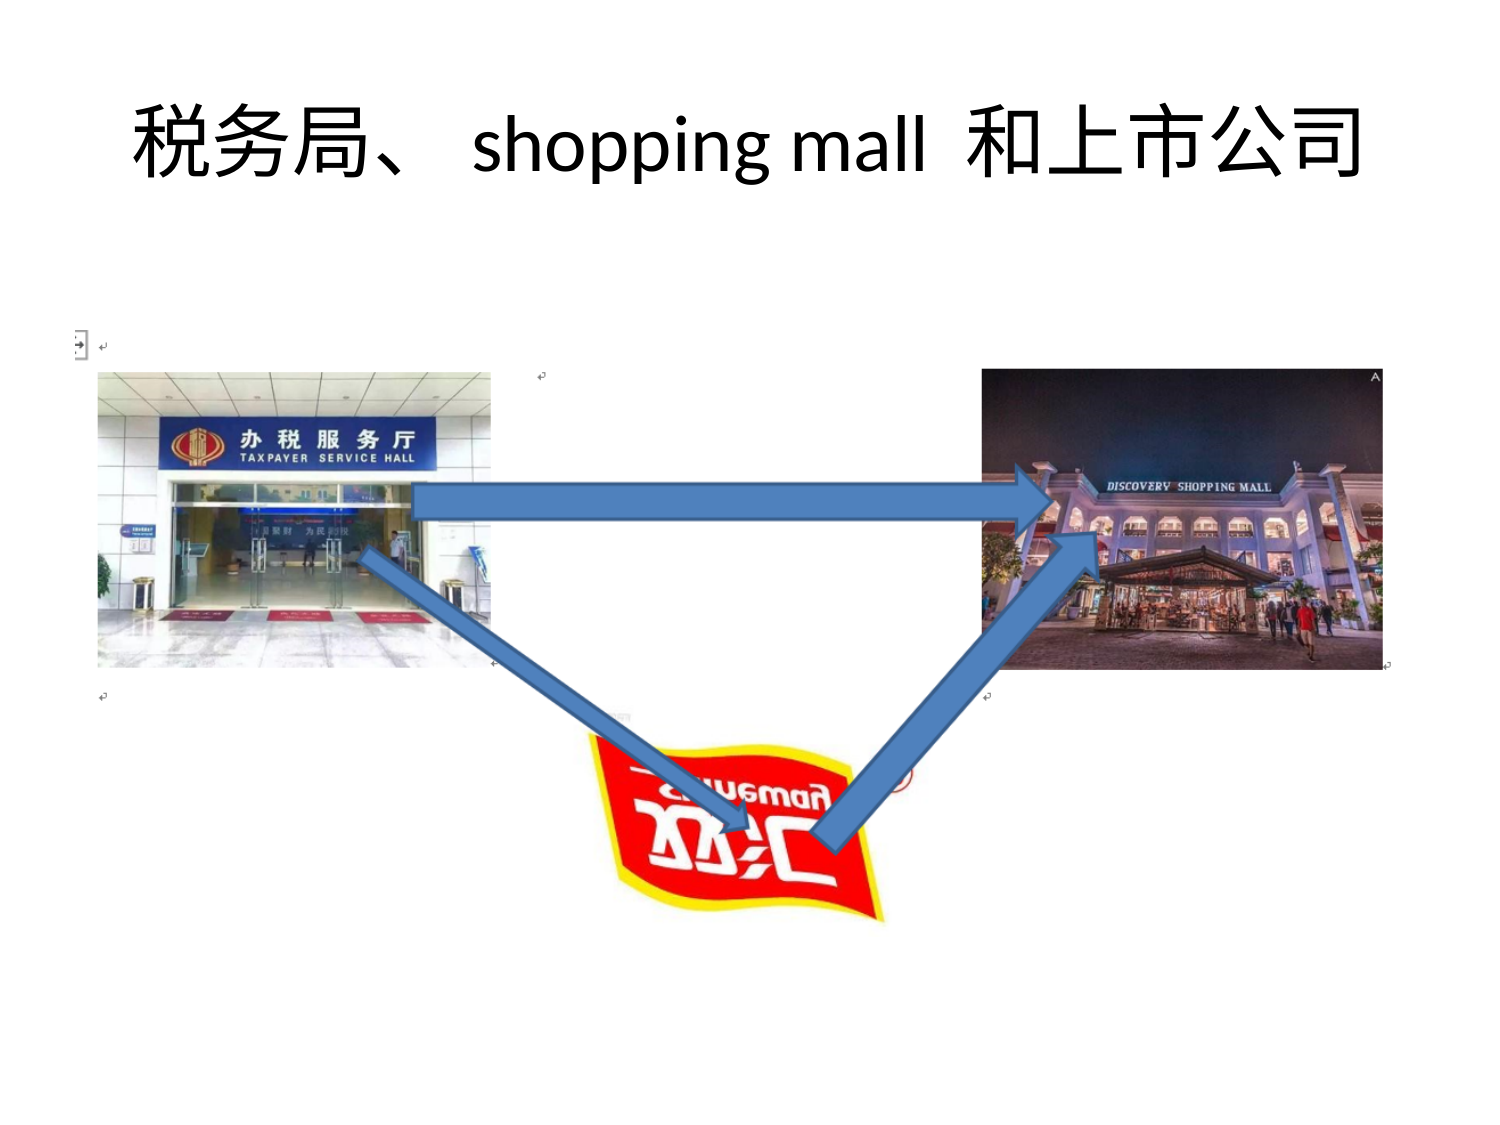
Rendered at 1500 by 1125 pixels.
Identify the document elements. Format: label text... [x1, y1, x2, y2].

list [74, 330, 1426, 937]
title 税务局、shopping mall 和上市公司 [75, 45, 1425, 233]
